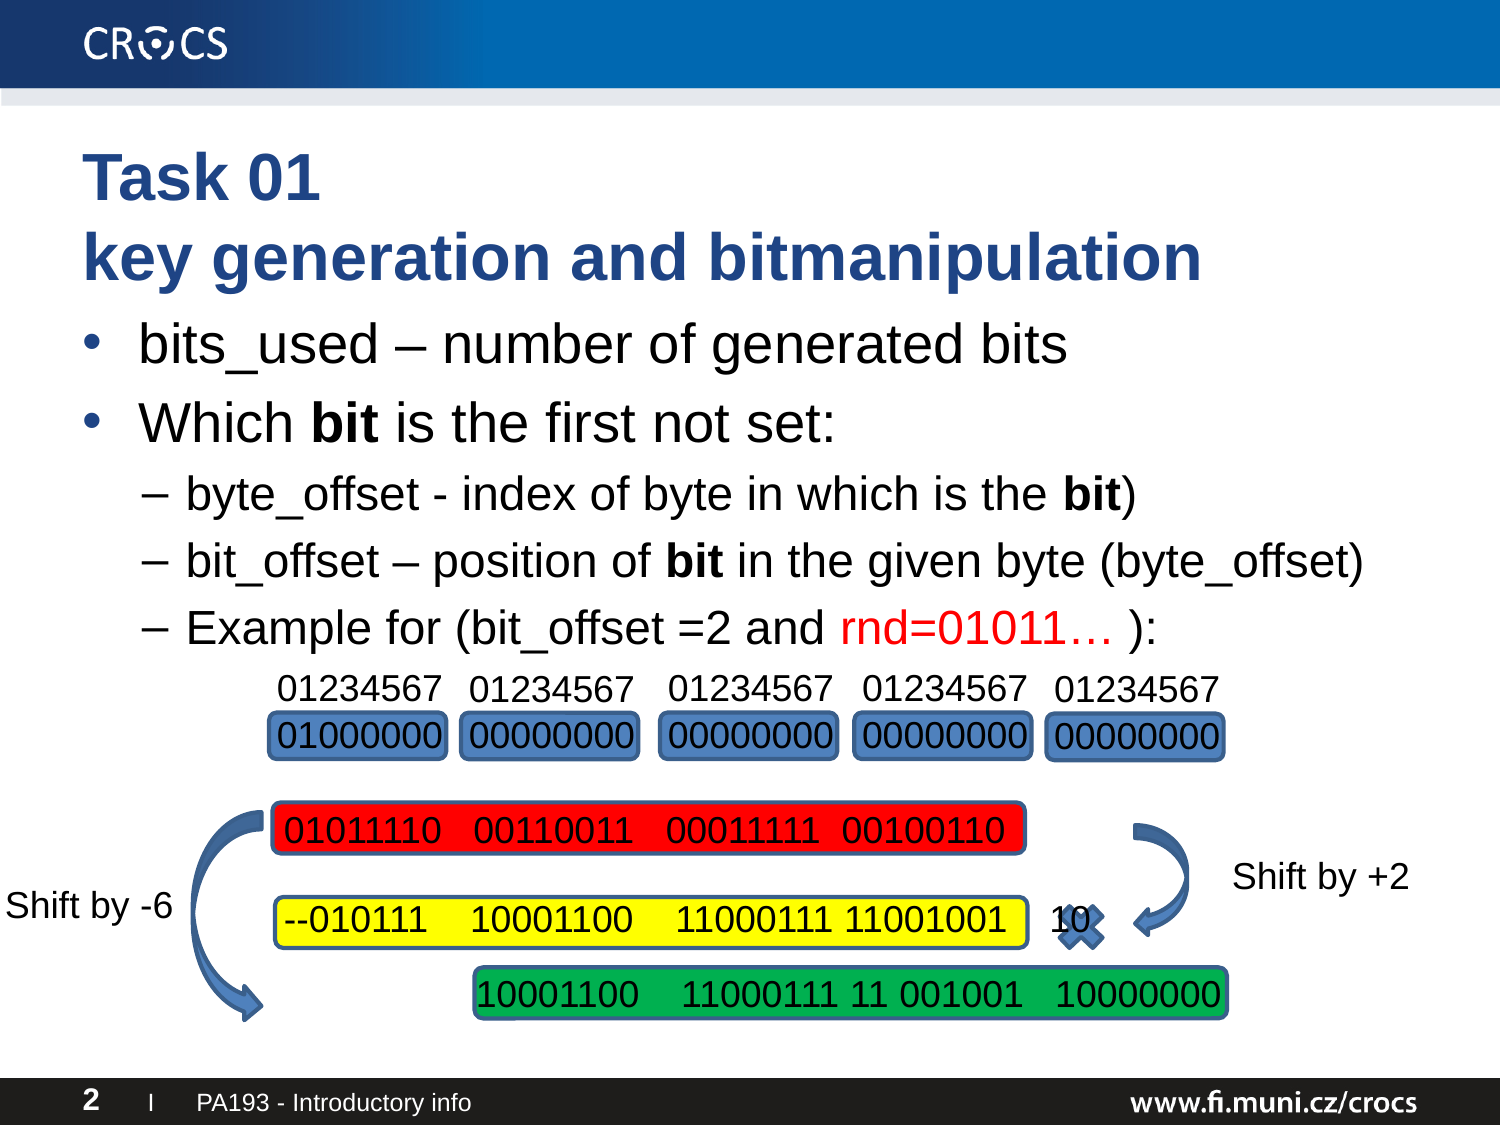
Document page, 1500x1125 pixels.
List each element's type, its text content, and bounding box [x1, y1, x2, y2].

text_box Shift by +2 [1217, 844, 1448, 905]
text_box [896, 656, 1040, 765]
footer I PA193 - Introductory info [147, 1078, 623, 1125]
title Task 01 key generation and bitmanipulation [82, 148, 1433, 279]
text_box [1133, 823, 1190, 938]
text_box Shift by -6 [0, 874, 221, 934]
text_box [261, 656, 505, 765]
text_box [194, 810, 263, 874]
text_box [460, 962, 1312, 1024]
slide_number 2 [82, 1078, 147, 1125]
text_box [268, 886, 1108, 949]
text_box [505, 656, 651, 765]
picture [0, 0, 1500, 1125]
list bits_used – number of generated bits Which bit is the first not set: byte_offset - index of byte in which is the bit) bit_offset – position of bit in the given byte (byte_offset) Example for (bit_offset =2 and rnd=01011… ): [82, 307, 1433, 988]
text_box [191, 934, 264, 1023]
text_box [1039, 657, 1282, 766]
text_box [268, 798, 1037, 860]
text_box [652, 656, 896, 765]
